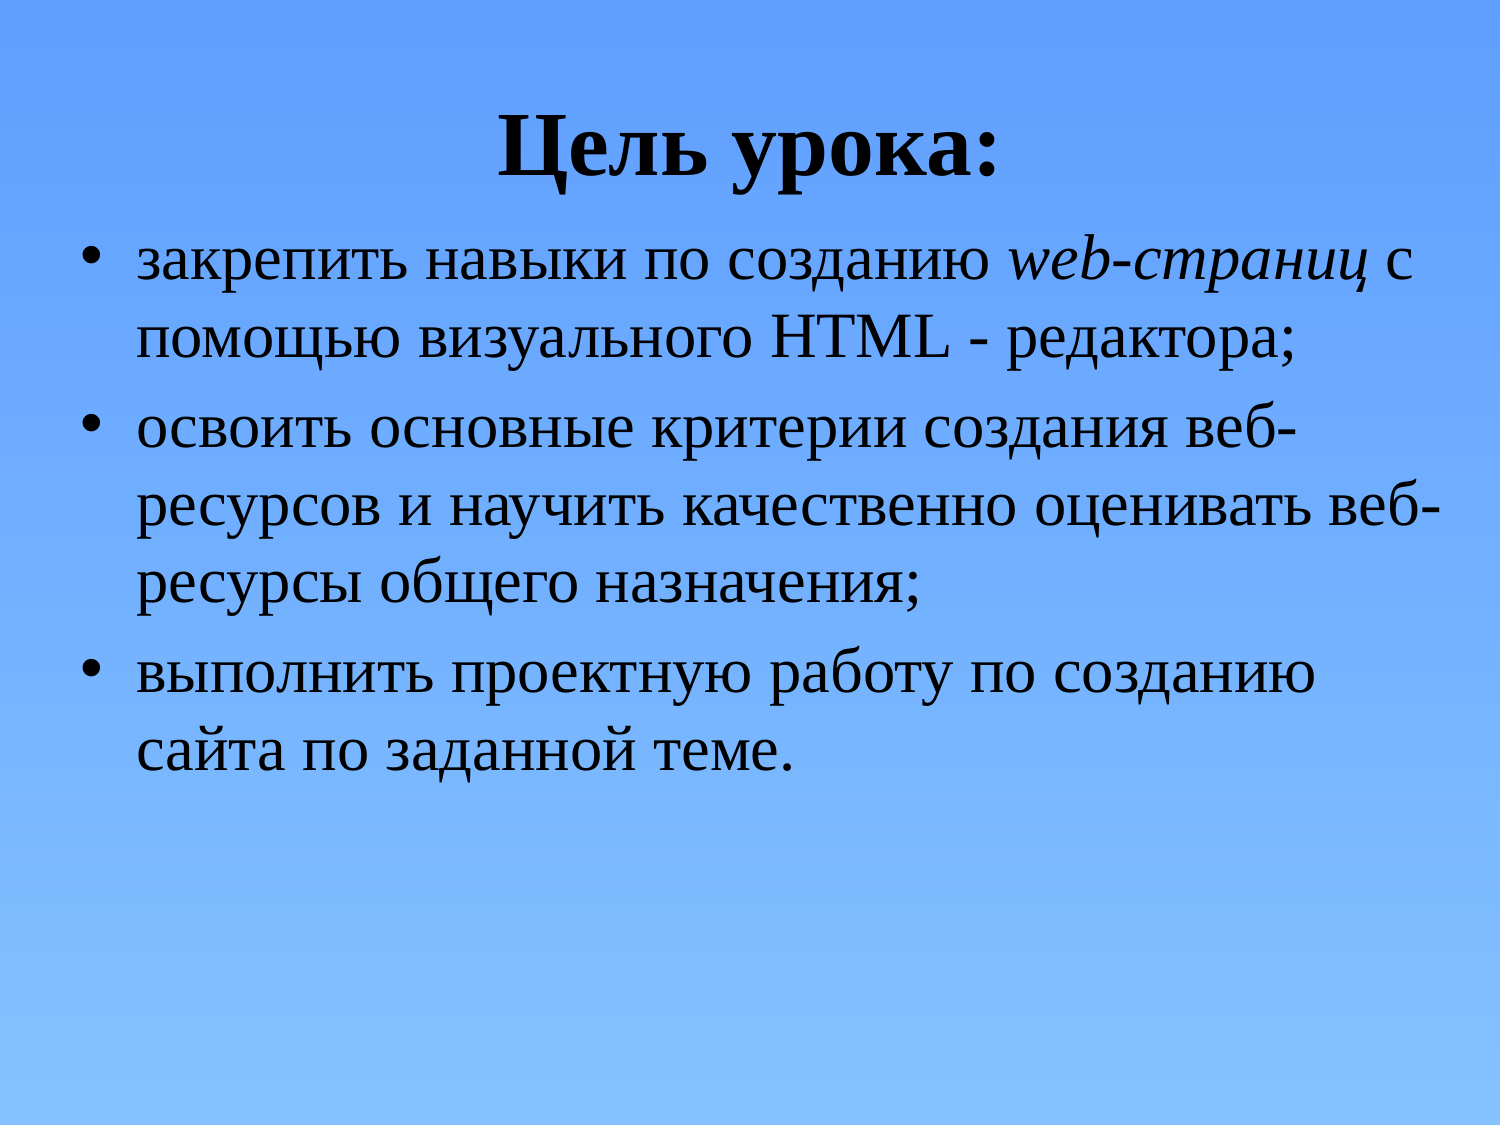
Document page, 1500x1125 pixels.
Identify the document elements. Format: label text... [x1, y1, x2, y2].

title Цель урока: [75, 45, 1425, 208]
list закрепить навыки по созданию web-страниц с помощью визуального HTML - редактора; освоить основные критерии создания веб-ресурсов и научить качественно оценивать веб-ресурсы общего назначения; выполнить проектную работу по созданию сайта по заданной теме. [64, 208, 1471, 1083]
